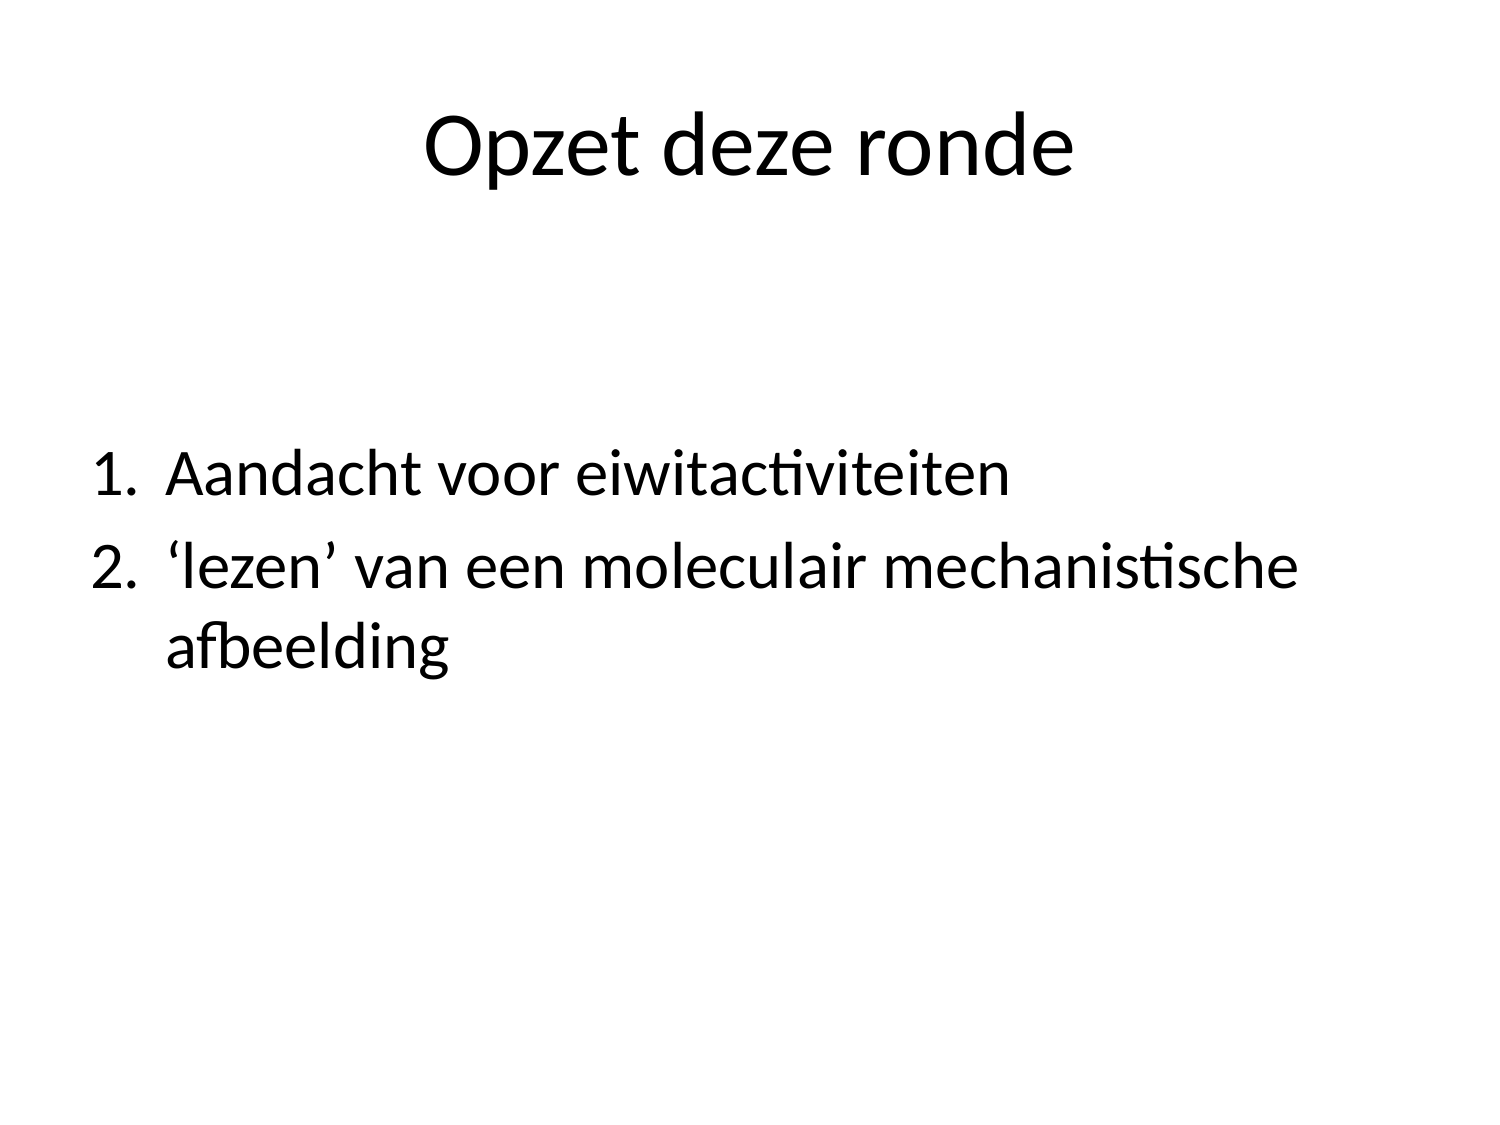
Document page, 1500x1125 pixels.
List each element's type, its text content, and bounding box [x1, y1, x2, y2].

title Opzet deze ronde [75, 45, 1425, 233]
list Aandacht voor eiwitactiviteiten ‘lezen’ van een moleculair mechanistische afbeelding [75, 420, 1425, 1005]
